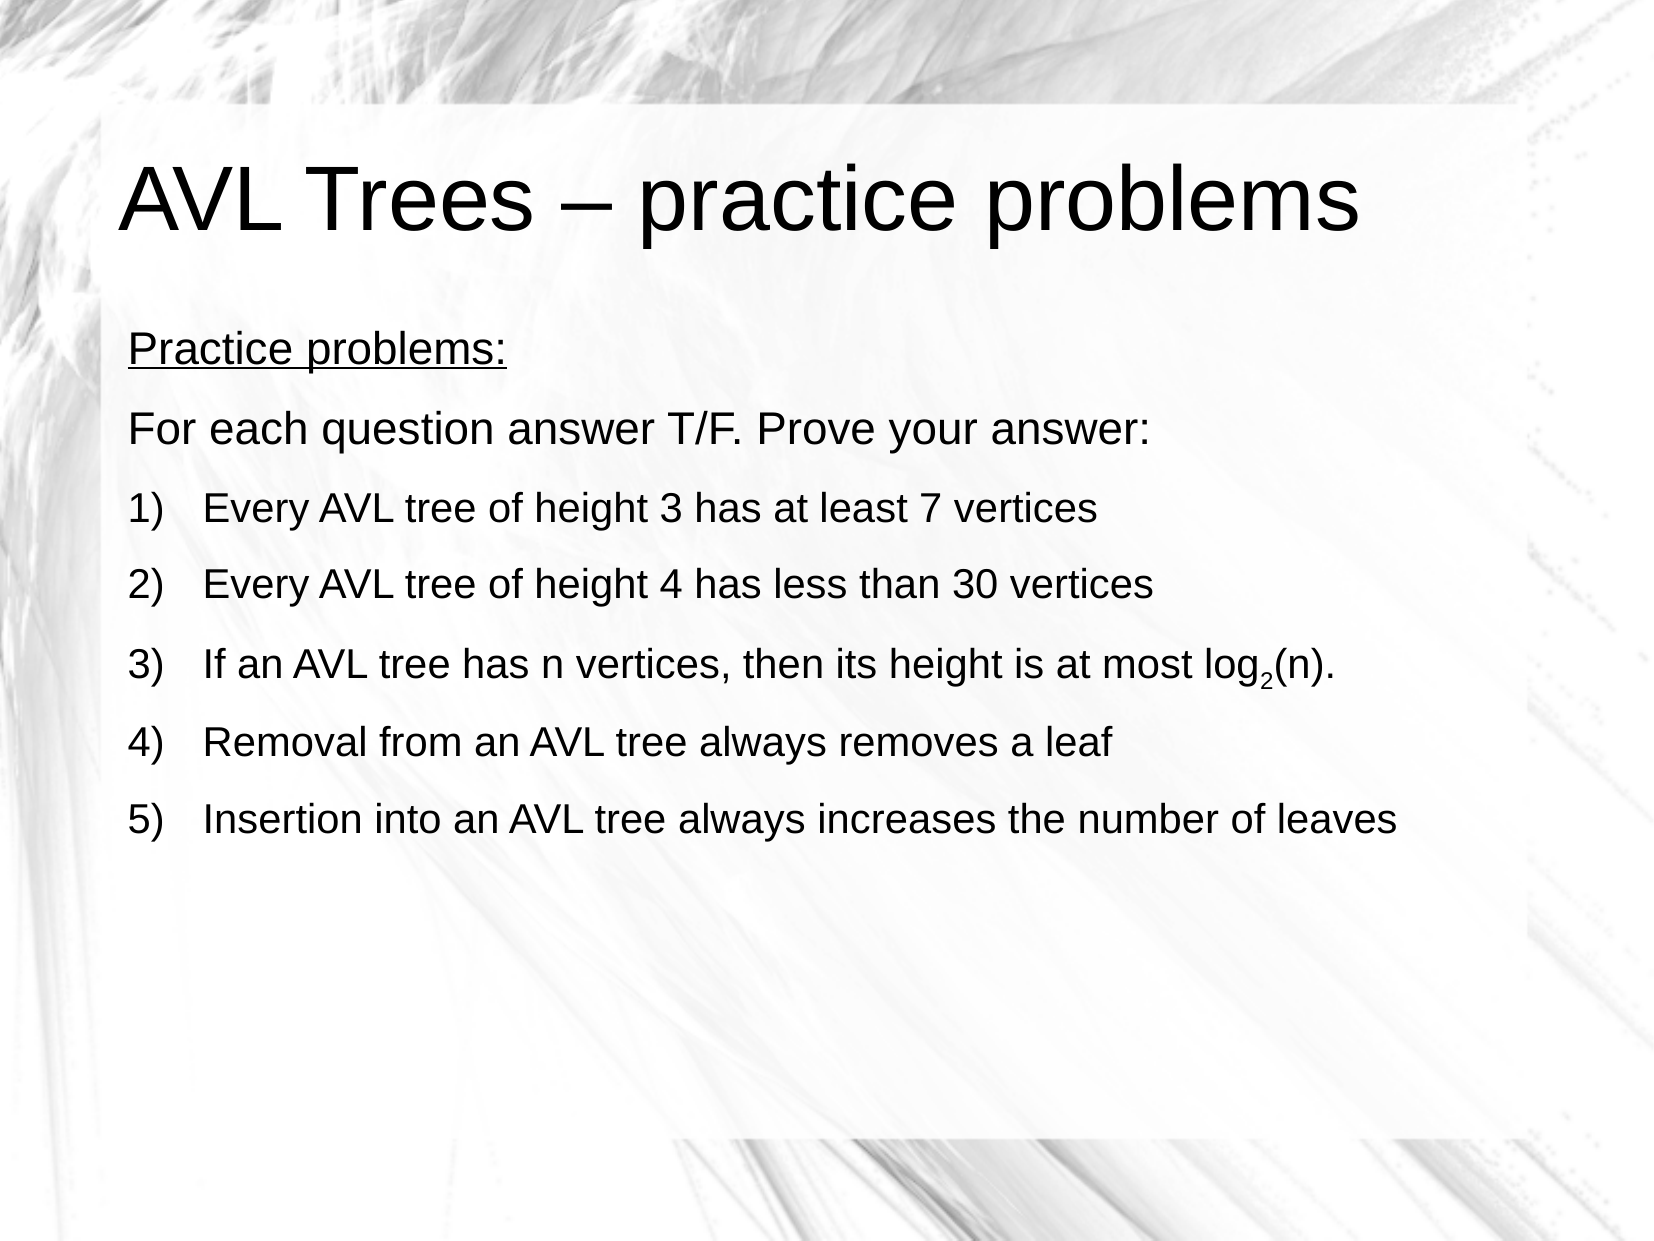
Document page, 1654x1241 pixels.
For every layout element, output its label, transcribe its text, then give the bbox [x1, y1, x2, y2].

title AVL Trees – practice problems [118, 93, 1506, 299]
picture [0, 0, 1654, 1241]
list Practice problems: For each question answer T/F. Prove your answer: Every AVL tree of height 3 has at least 7 vertices Every AVL tree of height 4 has less than 30 vertices If an AVL tree has n vertices, then its height is at most log2(n). Removal from an AVL tree always removes a leaf Insertion into an AVL tree always increases the number of leaves [118, 319, 1571, 1109]
